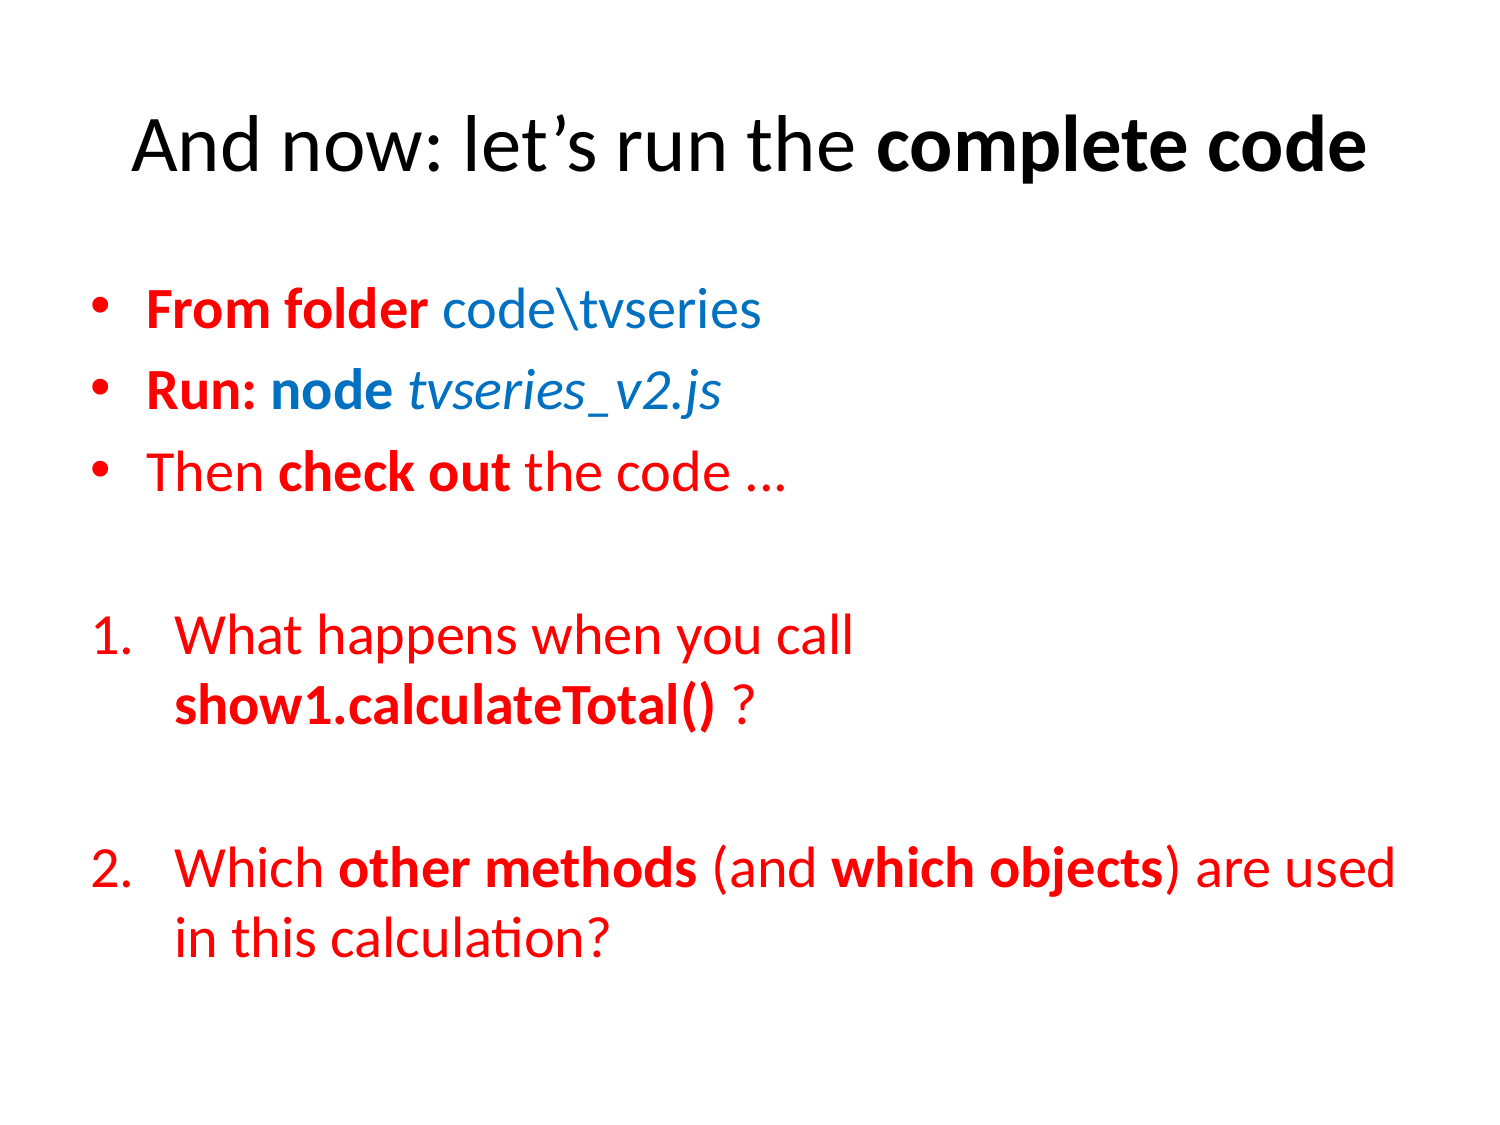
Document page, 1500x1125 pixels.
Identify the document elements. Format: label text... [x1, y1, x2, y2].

list From folder code\tvseries Run: node tvseries_v2.js Then check out the code ... What happens when you call show1.calculateTotal() ? Which other methods (and which objects) are used in this calculation? [75, 262, 1425, 1005]
title And now: let’s run the complete code [75, 45, 1425, 233]
